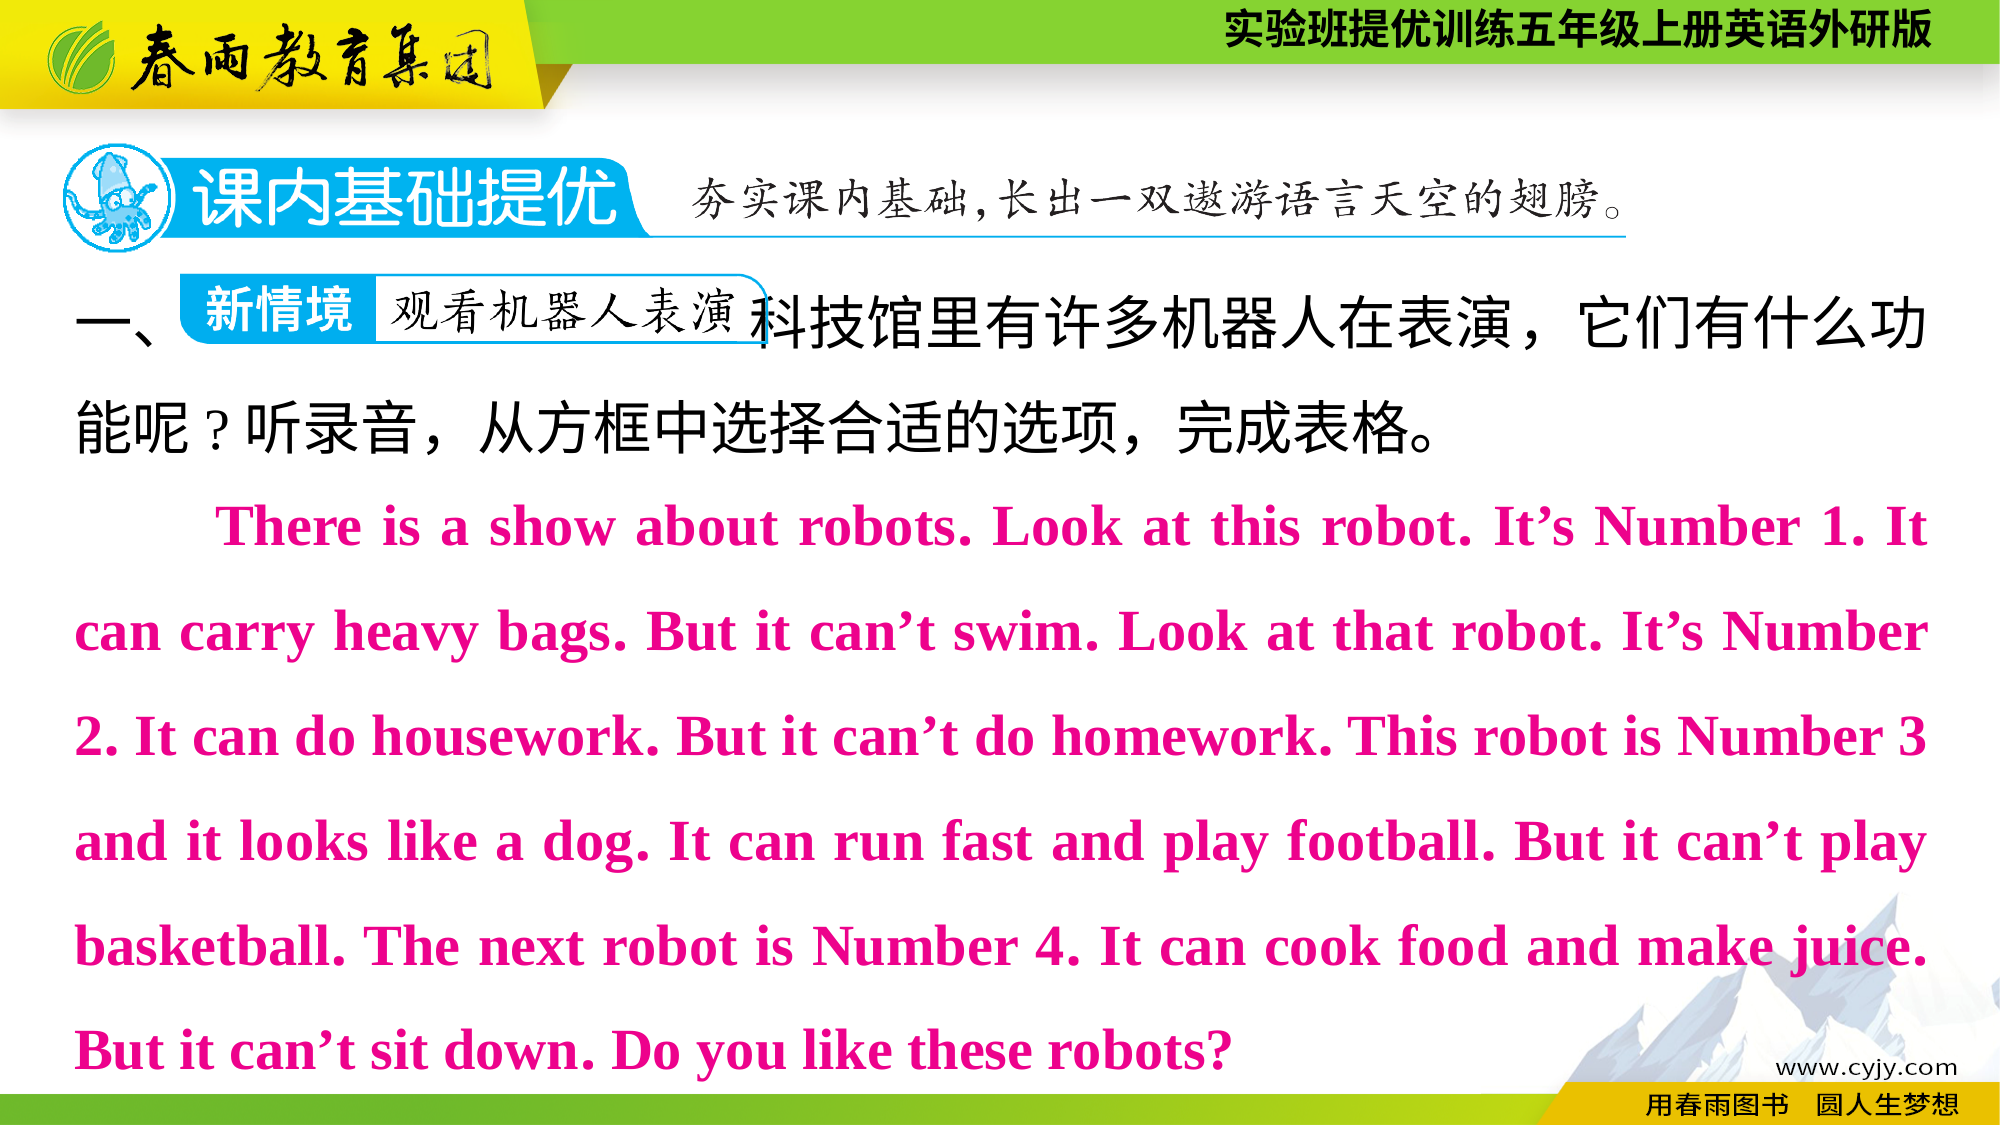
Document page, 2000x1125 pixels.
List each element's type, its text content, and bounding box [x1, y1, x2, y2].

list 一、 科技馆里有许多机器人在表演，它们有什么功能呢?听录音，从方框中选择合适的选项，完成表格。 [59, 243, 1944, 444]
picture [0, 0, 2000, 1125]
text_box There is a show about robots. Look at this robot. It’s Number 1. It can carry heavy bags. But it can’t swim. Look at that robot. It’s Number 2. It can do housework. But it can’t do homework. This robot is Number 3 and it looks like a dog. It can run fast and play football. But it can’t play basketball. The next robot is Number 4. It can cook food and make juice. But it can’t sit down. Do you like these robots? [59, 444, 1944, 1089]
